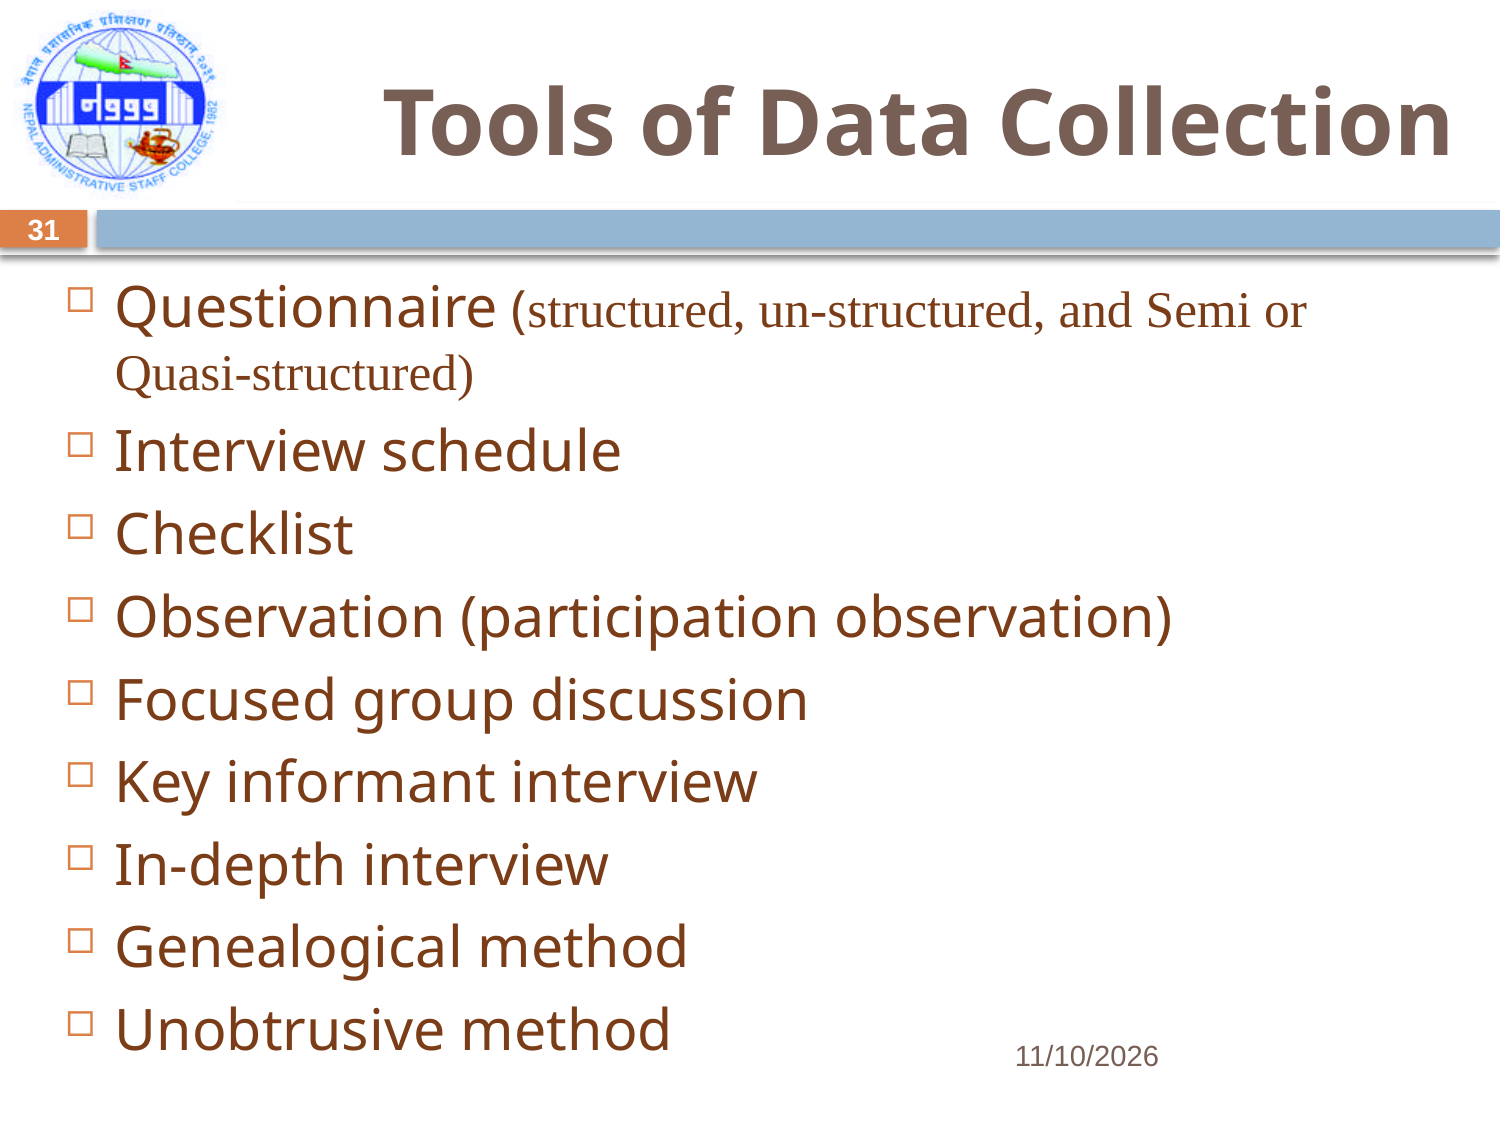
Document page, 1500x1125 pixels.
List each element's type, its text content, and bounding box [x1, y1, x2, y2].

slide_number 31 [0, 208, 88, 249]
title Tools of Data Collection [218, 37, 1471, 200]
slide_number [999, 1025, 1438, 1085]
picture [1, 0, 236, 208]
list Questionnaire (structured, un-structured, and Semi or Quasi-structured) Interview schedule Checklist Observation (participation observation) Focused group discussion Key informant interview In-depth interview Genealogical method Unobtrusive method [50, 262, 1438, 1075]
